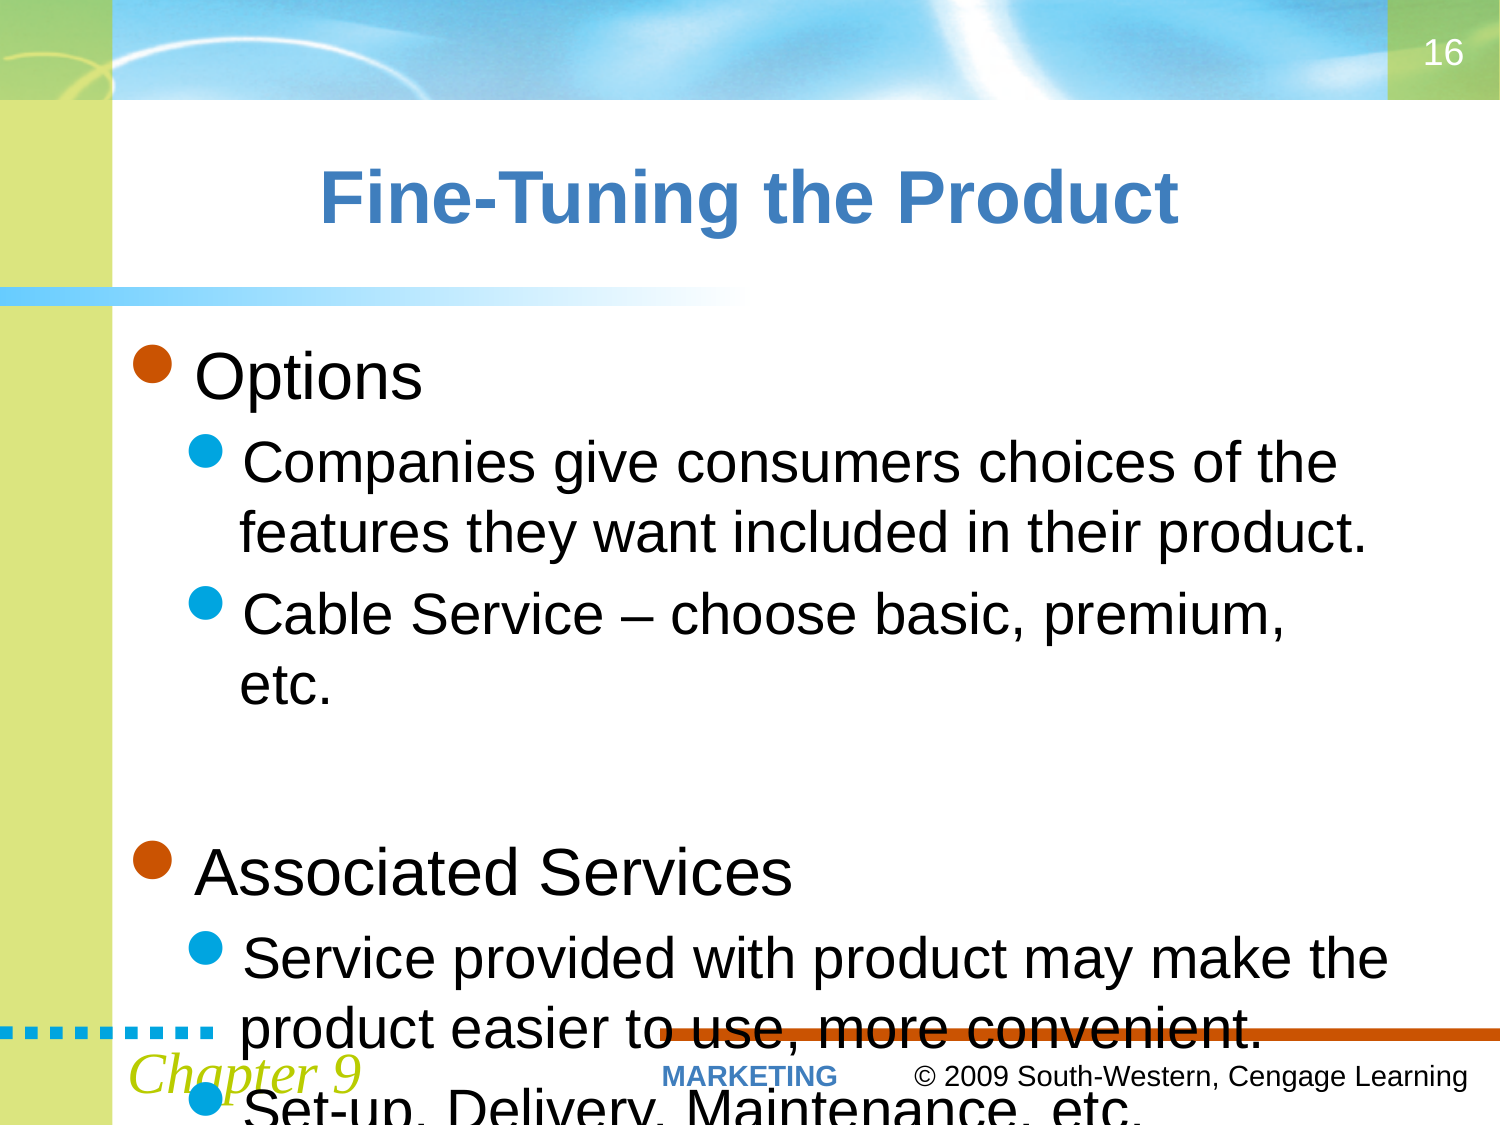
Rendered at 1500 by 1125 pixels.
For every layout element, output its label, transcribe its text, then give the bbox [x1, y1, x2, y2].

title Fine-Tuning the Product [112, 99, 1388, 288]
footer Chapter 9 [112, 1012, 638, 1113]
list Options Companies give consumers choices of the features they want included in their product. Cable Service – choose basic, premium, etc. Associated Services Service provided with product may make the product easier to use, more convenient. Set-up, Delivery, Maintenance, etc. [112, 324, 1413, 1001]
slide_number 16 [1387, 0, 1500, 101]
